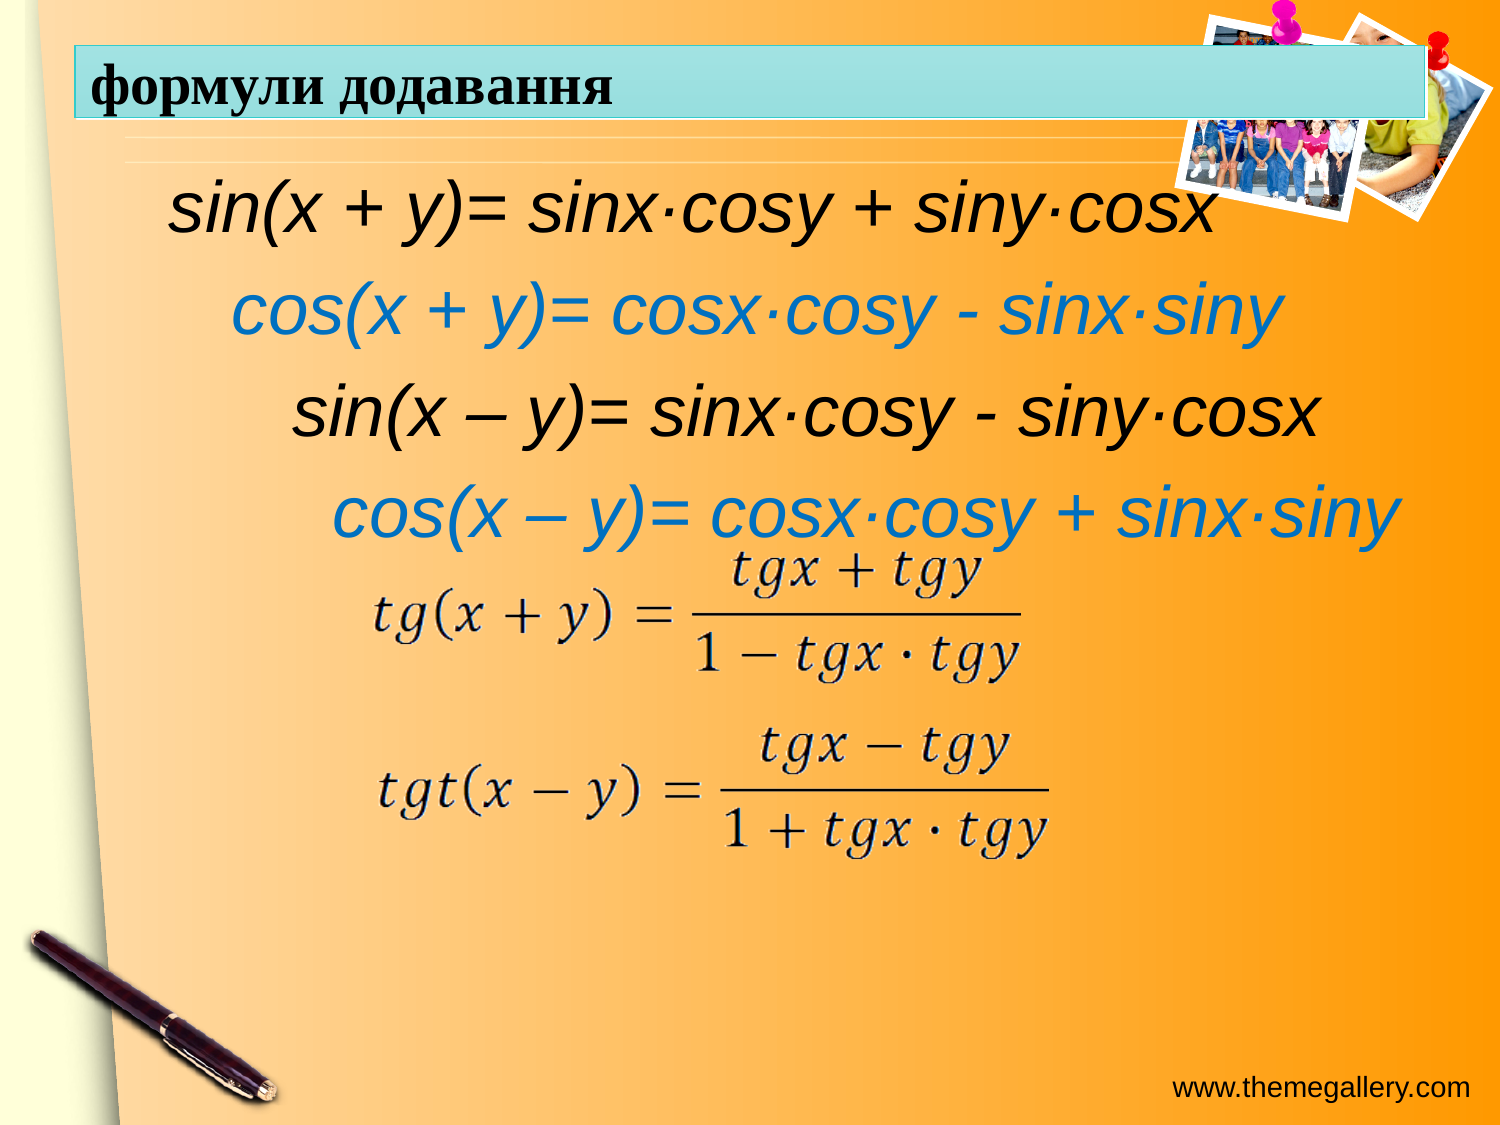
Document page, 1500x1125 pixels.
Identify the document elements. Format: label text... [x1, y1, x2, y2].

picture [1363, 31, 1484, 195]
picture [1351, 22, 1402, 45]
title формули додавання [74, 45, 1425, 118]
picture [376, 723, 1049, 872]
list sin(x + y)= sinx·cosy + siny·cosx cos(x + y)= cosx·cosy - sinx·siny sin(x – y)= sinx·cosy - siny·cosx cos(x – y)= cosx·cosy + sinx·siny [75, 152, 1425, 1005]
picture [1192, 120, 1358, 152]
picture [1213, 1, 1310, 45]
picture [12, 1, 288, 1125]
picture [371, 547, 1021, 698]
